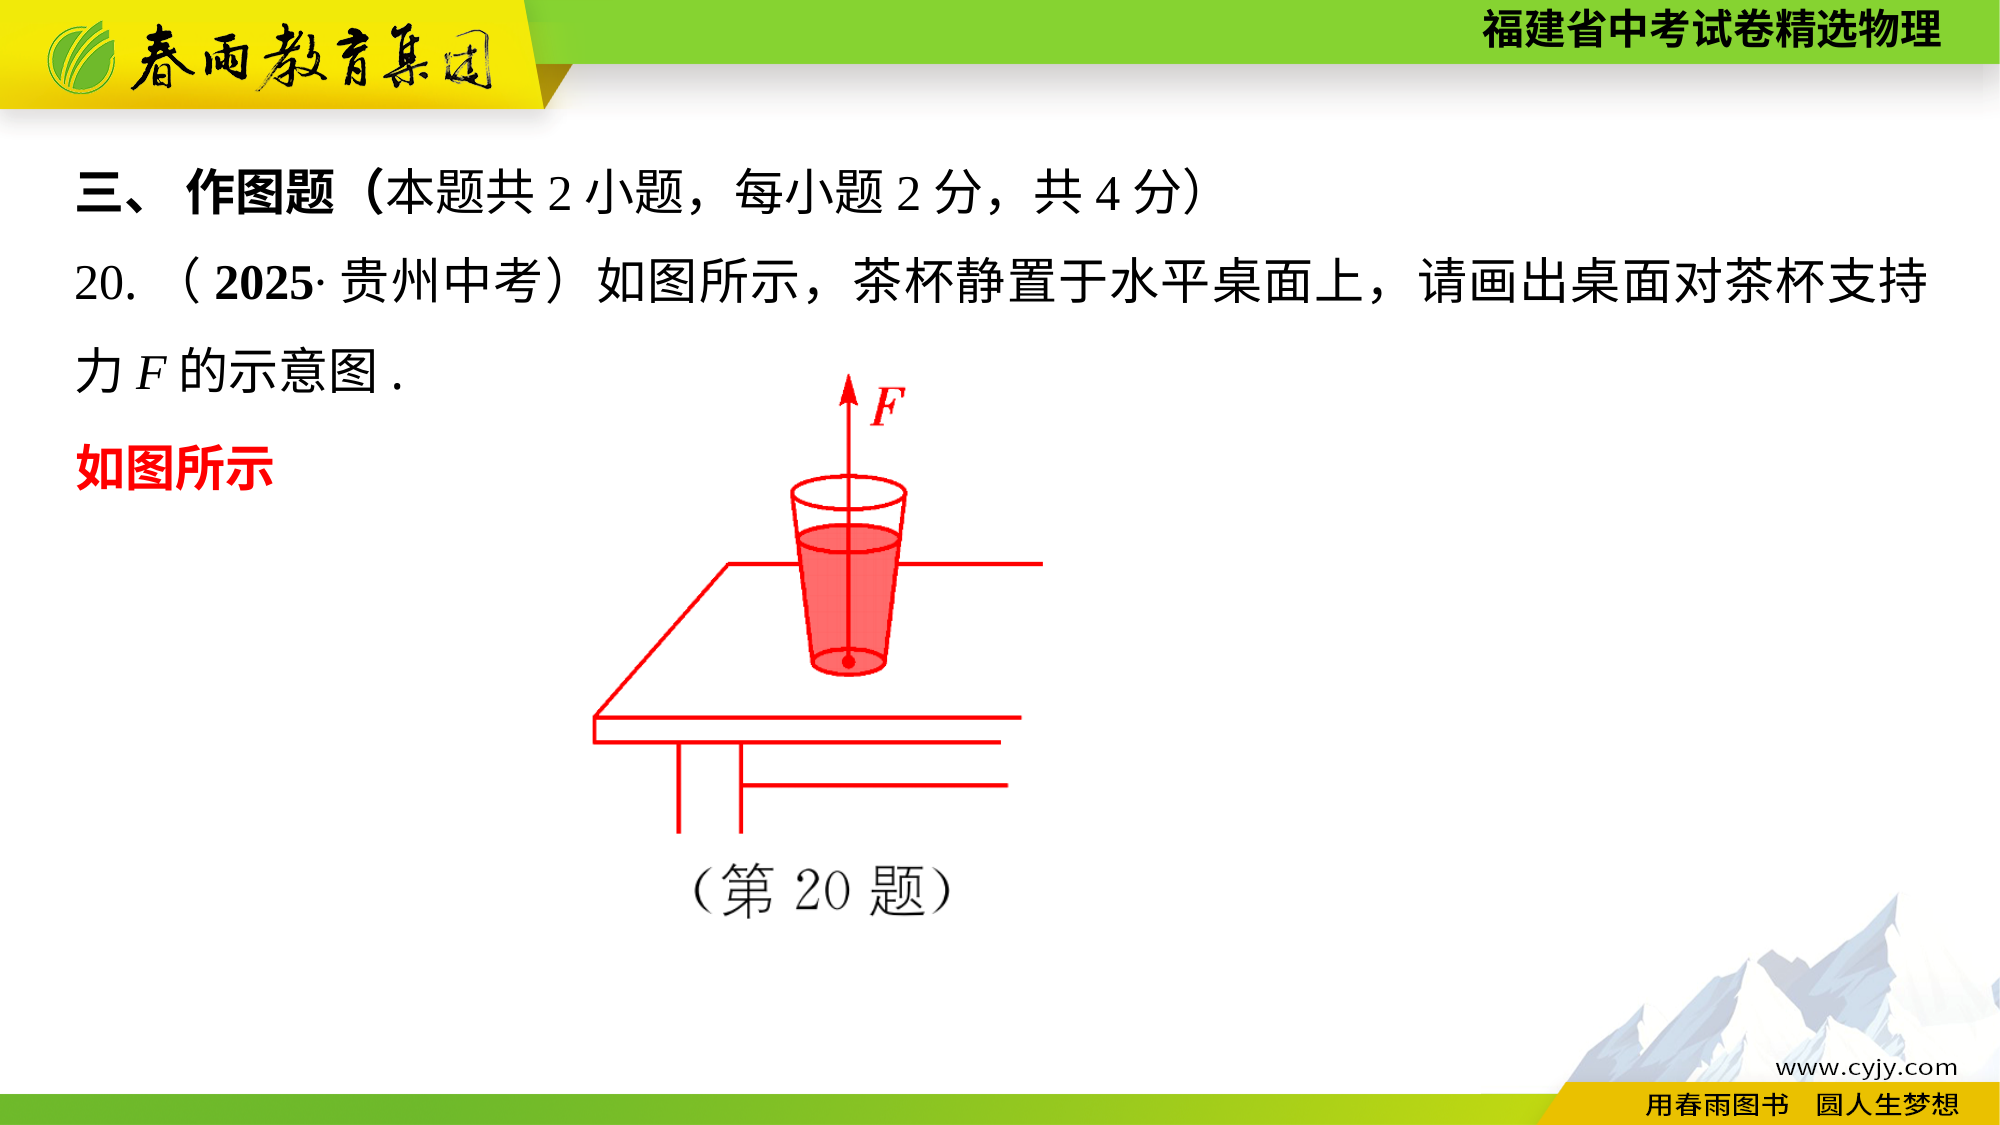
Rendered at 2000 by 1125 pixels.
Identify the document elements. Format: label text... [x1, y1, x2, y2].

picture [0, 0, 2000, 1125]
list 三、 作图题（本题共2小题，每小题2分，共4分） 20.（2025∙贵州中考）如图所示，茶杯静置于水平桌面上，请画出桌面对茶杯支持力F的示意图. [59, 122, 1944, 399]
text_box 如图所示 [60, 398, 291, 504]
